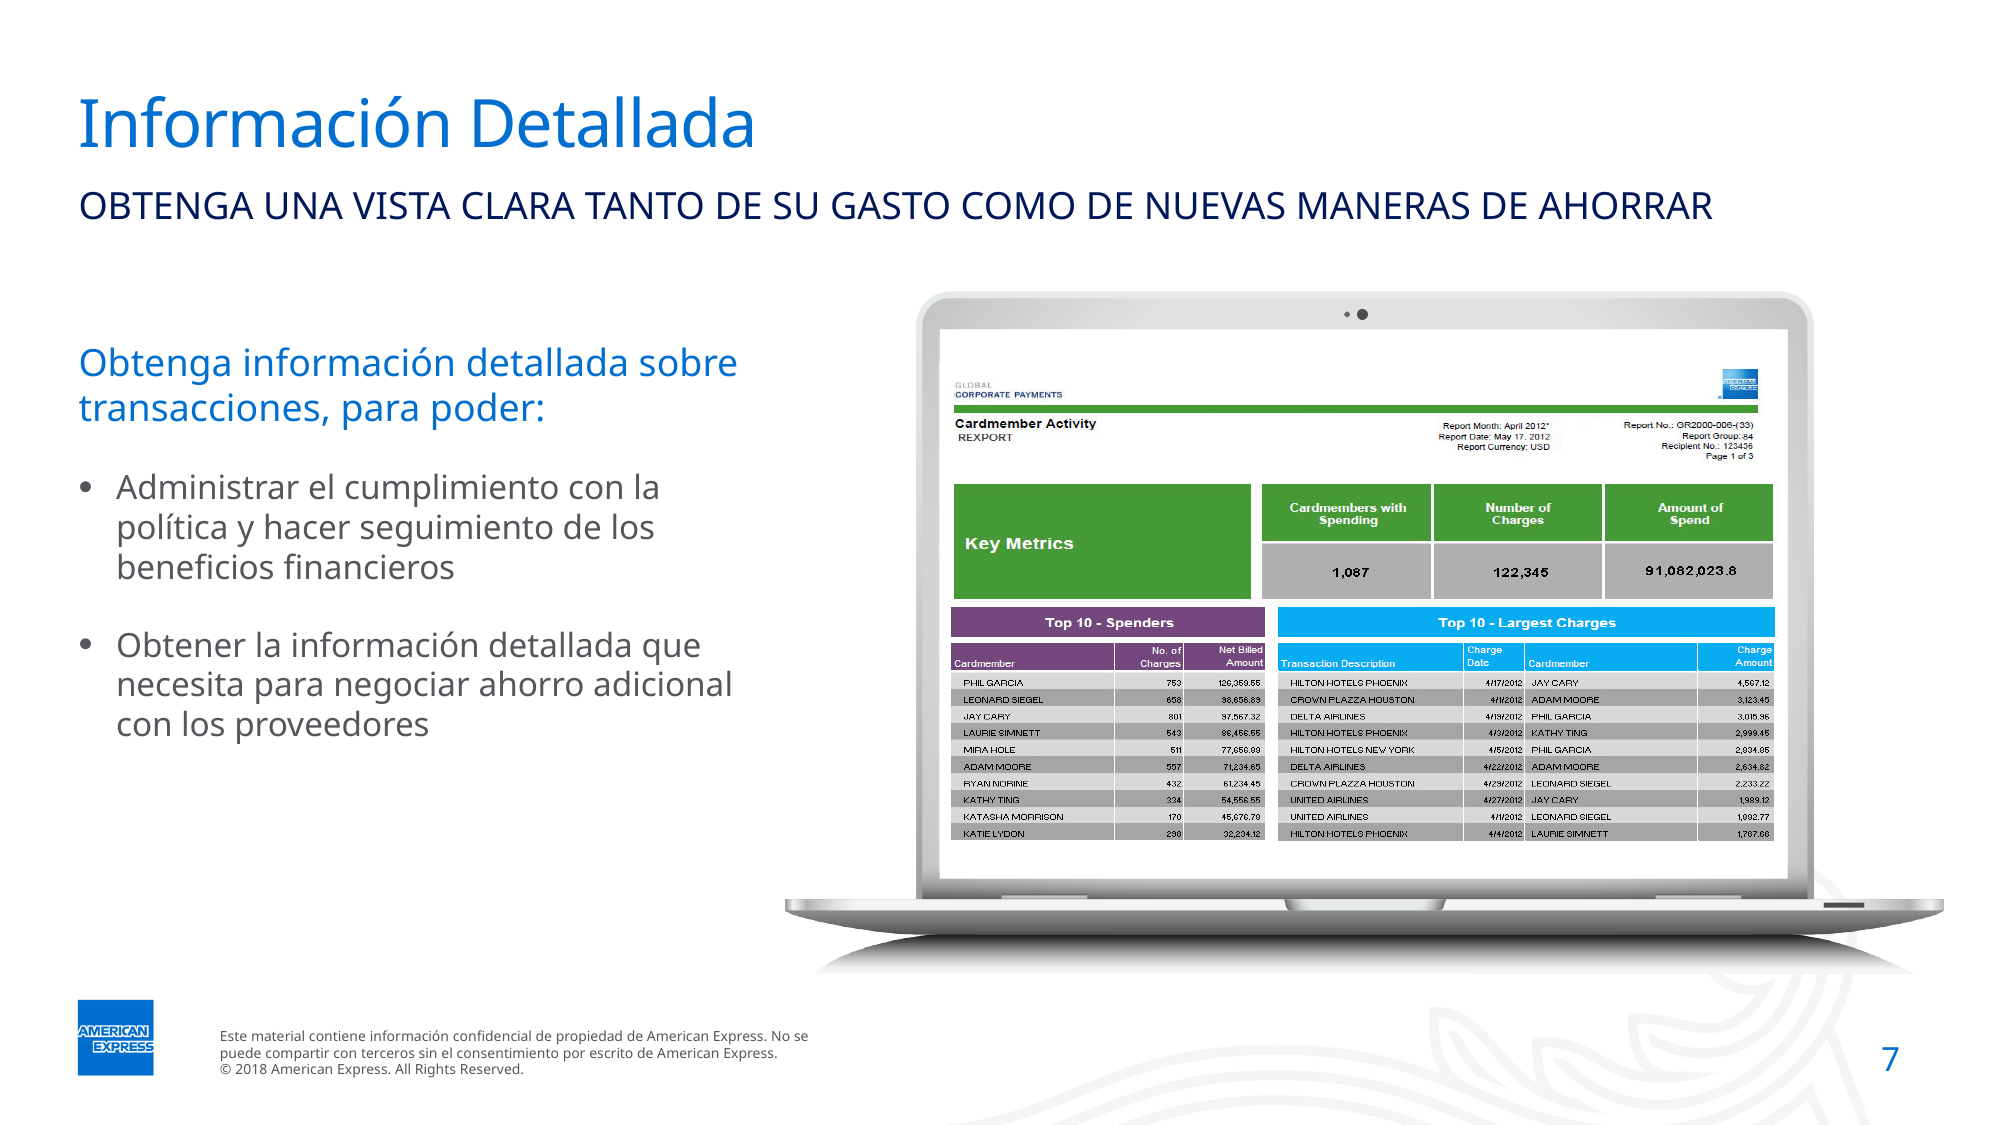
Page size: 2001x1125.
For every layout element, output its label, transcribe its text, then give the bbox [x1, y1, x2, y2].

text_box Obtenga información detallada sobre transacciones, para poder: Administrar el cumplimiento con la política y hacer seguimiento de los beneficios financieros Obtener la información detallada que necesita para negociar ahorro adicional con los proveedores [78, 338, 756, 744]
picture [65, 987, 166, 1088]
slide_number 7 [1800, 1033, 1900, 1084]
title Información Detallada [78, 90, 1879, 278]
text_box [785, 291, 1944, 974]
